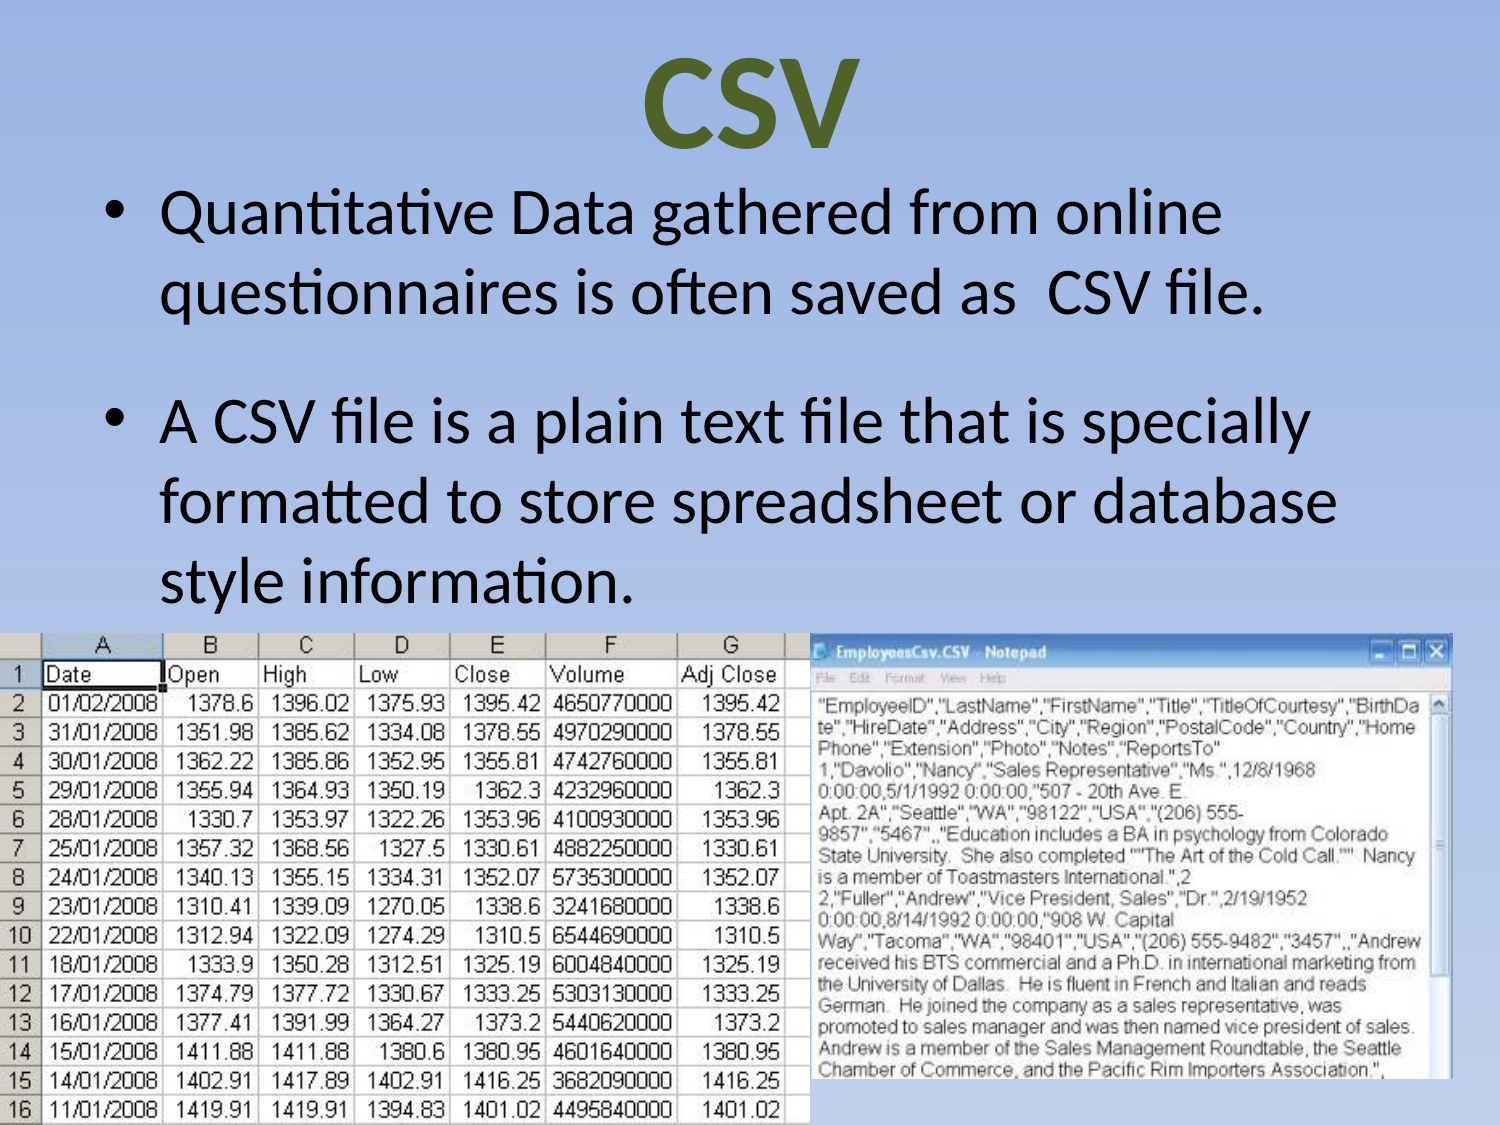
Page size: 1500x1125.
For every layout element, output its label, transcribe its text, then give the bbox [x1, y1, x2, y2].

title CSV [76, 0, 1427, 188]
list Quantitative Data gathered from online questionnaires is often saved as CSV file. A CSV file is a plain text file that is specially formatted to store spreadsheet or database style information. [88, 160, 1439, 631]
picture [0, 633, 1453, 1125]
